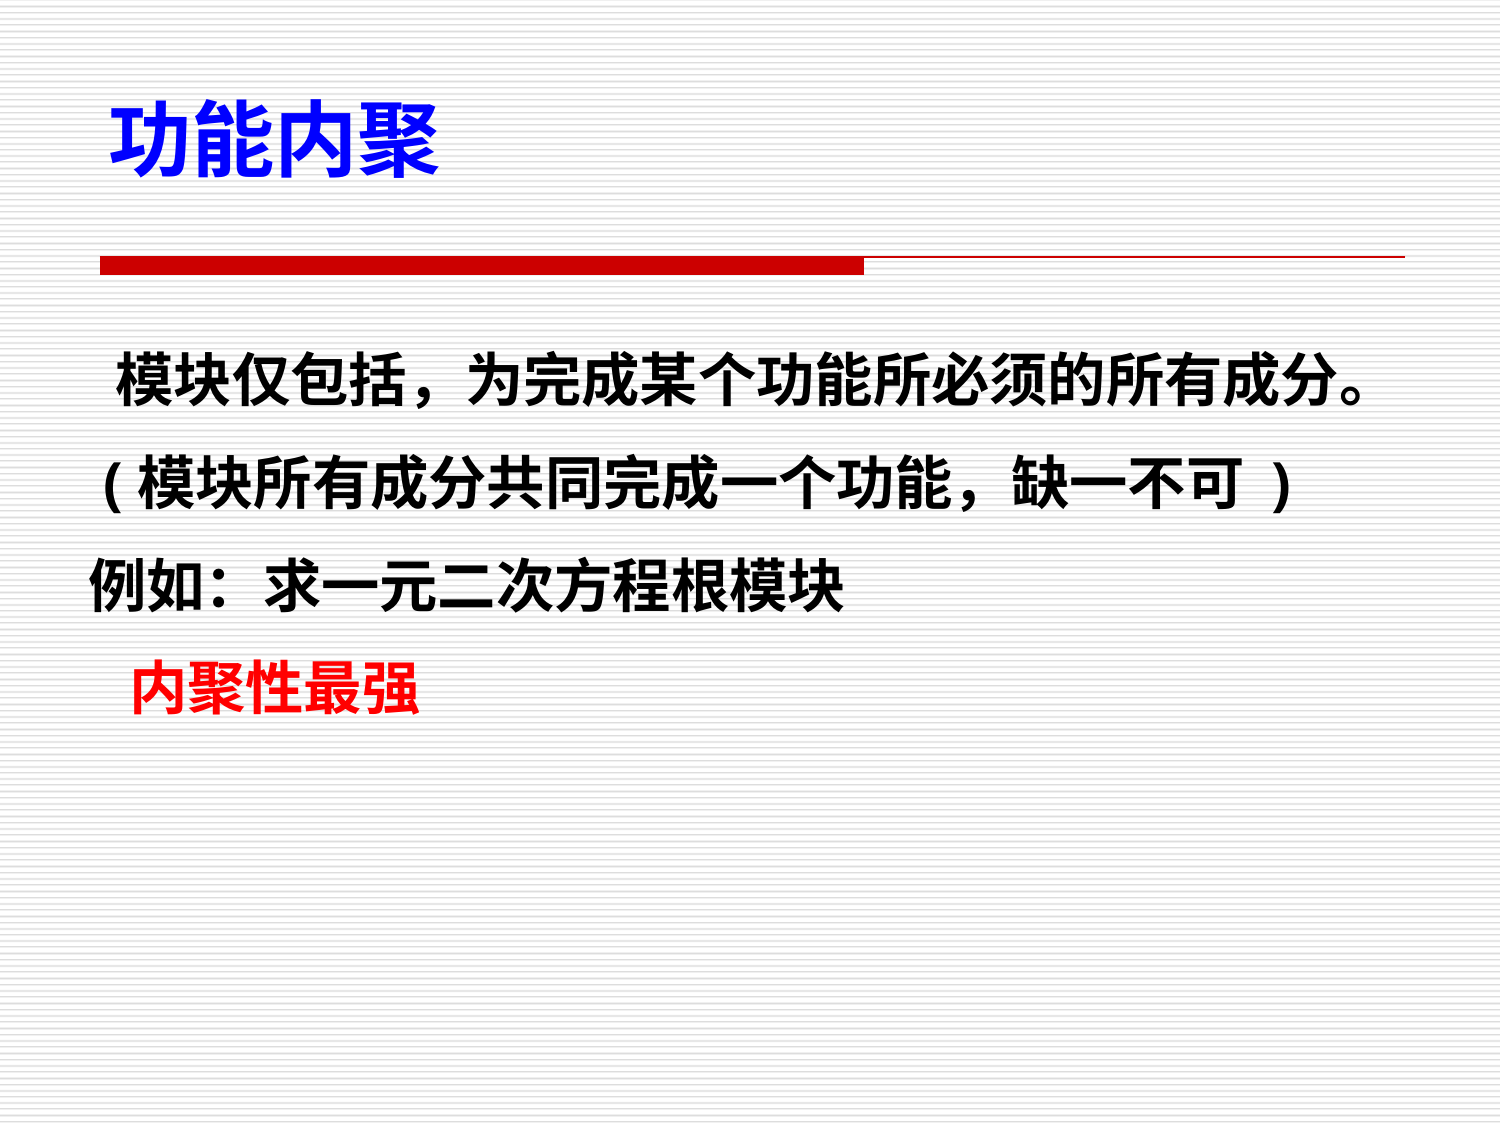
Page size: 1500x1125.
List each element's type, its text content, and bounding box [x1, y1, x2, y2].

text_box 功能内聚 [92, 60, 1093, 214]
picture [0, 0, 1500, 1125]
text_box 模块仅包括，为完成某个功能所必须的所有成分。 (模块所有成分共同完成一个功能，缺一不可 ) 例如：求一元二次方程根模块 内聚性最强 [73, 314, 1474, 836]
